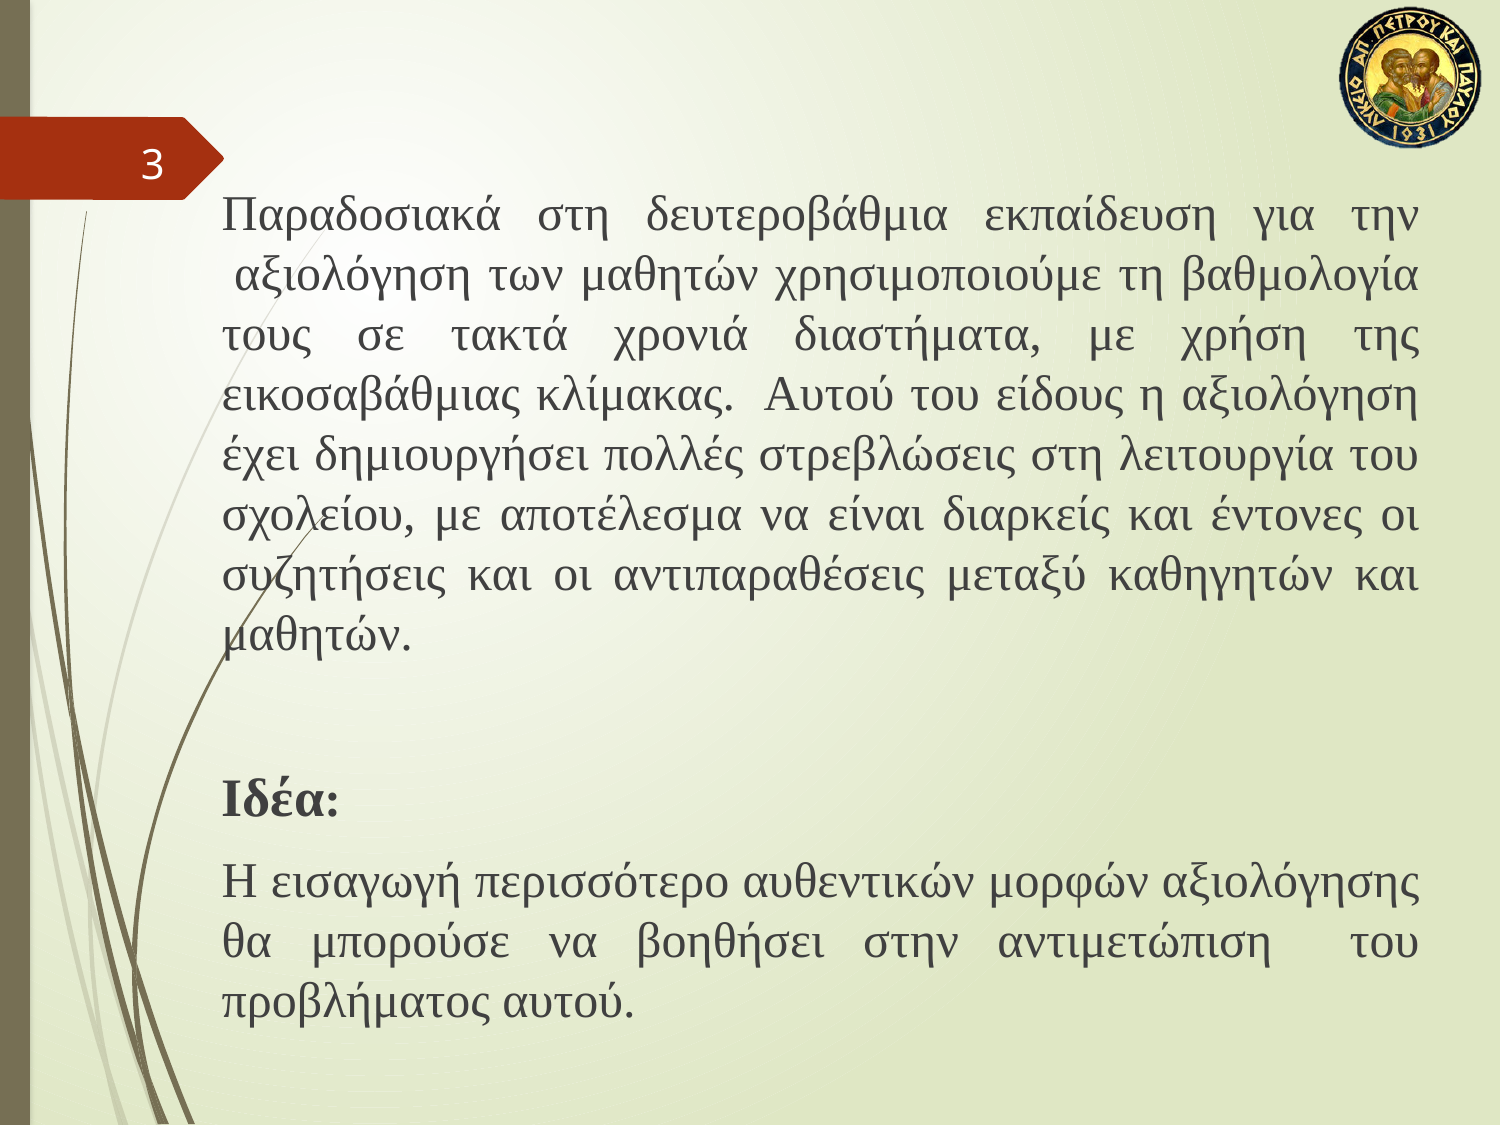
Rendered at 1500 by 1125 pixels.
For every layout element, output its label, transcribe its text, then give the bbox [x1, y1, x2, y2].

picture [1328, 0, 1495, 160]
list Παραδοσιακά στη δευτεροβάθμια εκπαίδευση για την αξιολόγηση των μαθητών χρησιμοποιούμε τη βαθμολογία τους σε τακτά χρονιά διαστήματα, με χρήση της εικοσαβάθμιας κλίμακας. Αυτού του είδους η αξιολόγηση έχει δημιουργήσει πολλές στρεβλώσεις στη λειτουργία του σχολείου, με αποτέλεσμα να είναι διαρκείς και έντονες οι συζητήσεις και οι αντιπαραθέσεις μεταξύ καθηγητών και μαθητών. Ιδέα: Η εισαγωγή περισσότερο αυθεντικών μορφών αξιολόγησης θα μπορούσε να βοηθήσει στην αντιμετώπιση του προβλήματος αυτού. [206, 172, 1436, 793]
slide_number 3 [83, 136, 180, 197]
